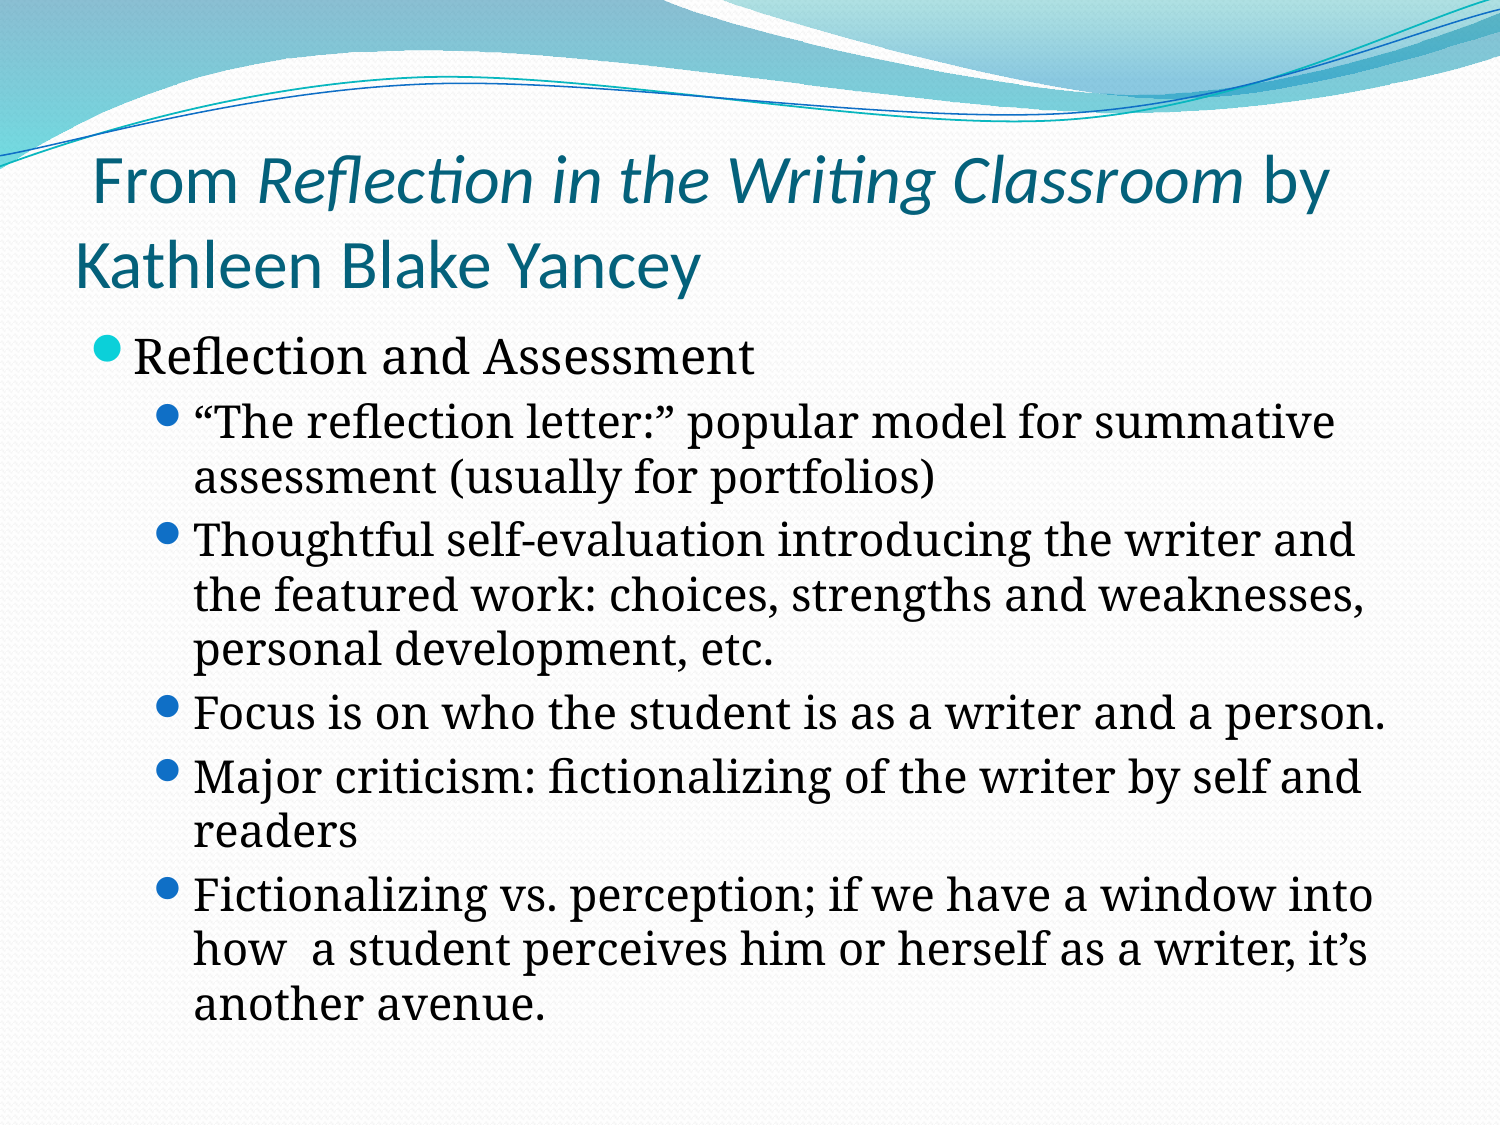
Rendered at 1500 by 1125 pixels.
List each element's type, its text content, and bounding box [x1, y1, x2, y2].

list Reflection and Assessment “The reflection letter:” popular model for summative assessment (usually for portfolios) Thoughtful self-evaluation introducing the writer and the featured work: choices, strengths and weaknesses, personal development, etc. Focus is on who the student is as a writer and a person. Major criticism: fictionalizing of the writer by self and readers Fictionalizing vs. perception; if we have a window into how a student perceives him or herself as a writer, it’s another avenue. [75, 317, 1425, 1038]
title From Reflection in the Writing Classroom by Kathleen Blake Yancey [75, 115, 1425, 303]
